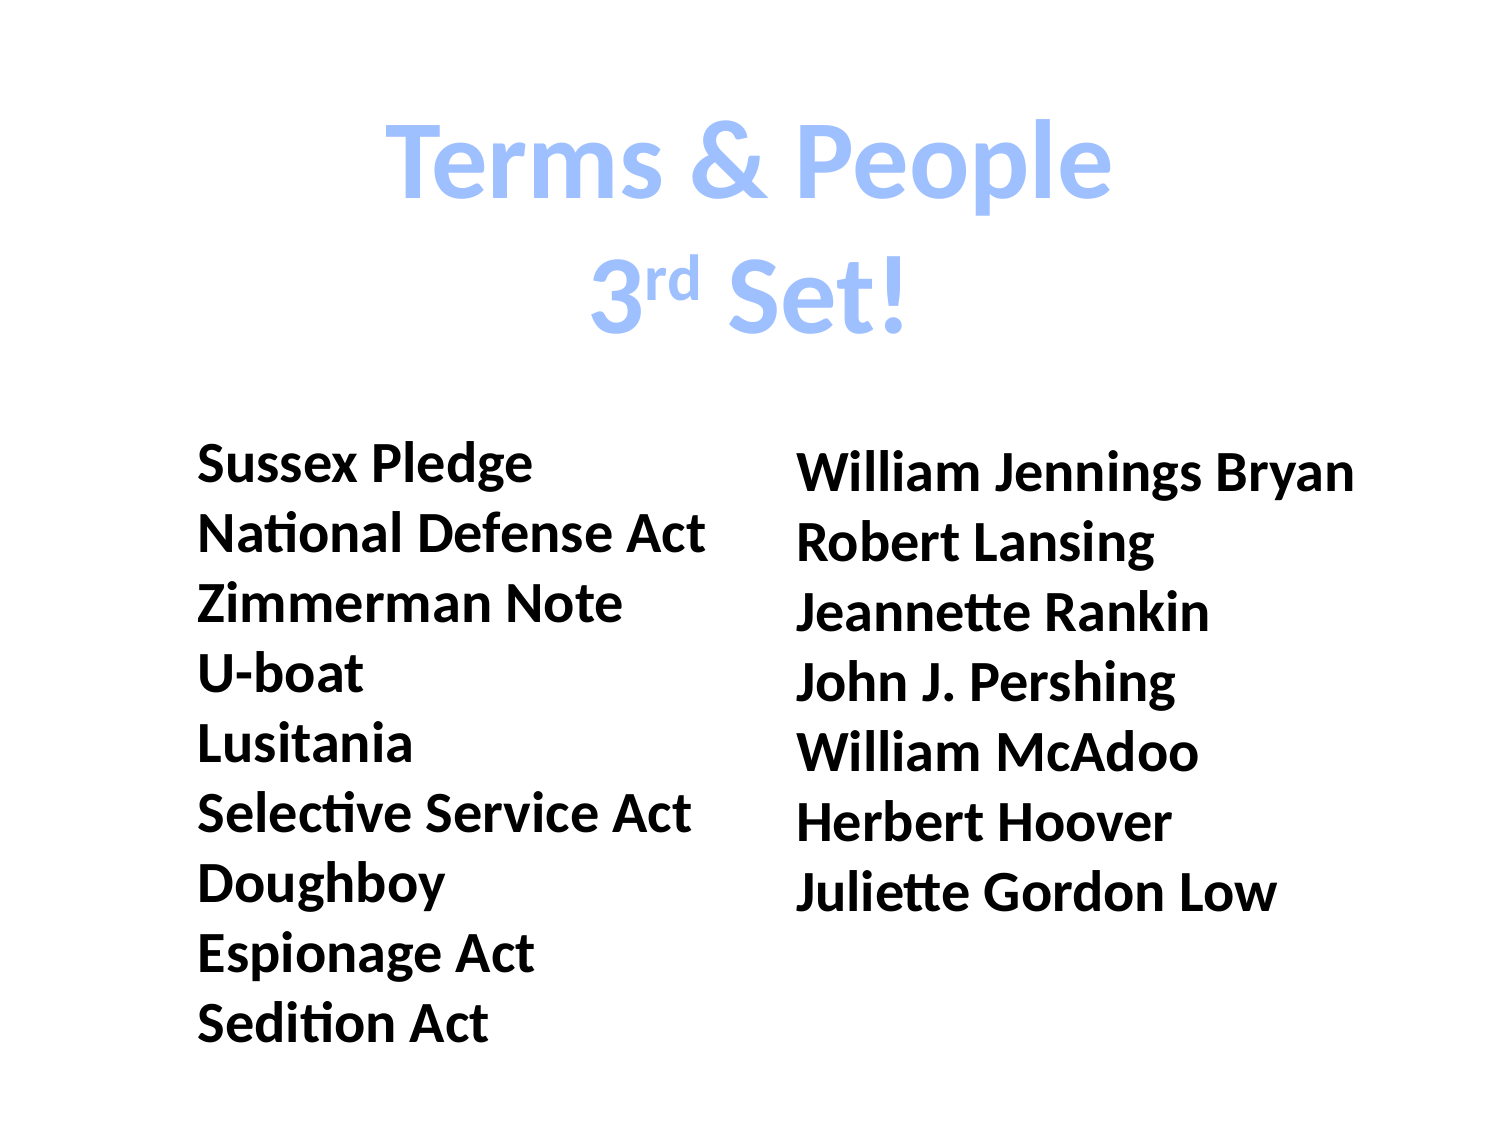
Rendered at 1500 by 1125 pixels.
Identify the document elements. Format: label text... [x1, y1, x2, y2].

text_box Sussex Pledge National Defense Act Zimmerman Note U-boat Lusitania Selective Service Act Doughboy Espionage Act Sedition Act [183, 416, 722, 1062]
text_box Terms & People 3rd Set! [370, 78, 1130, 364]
text_box William Jennings Bryan Robert Lansing Jeannette Rankin John J. Pershing William McAdoo Herbert Hoover Juliette Gordon Low [781, 425, 1372, 931]
